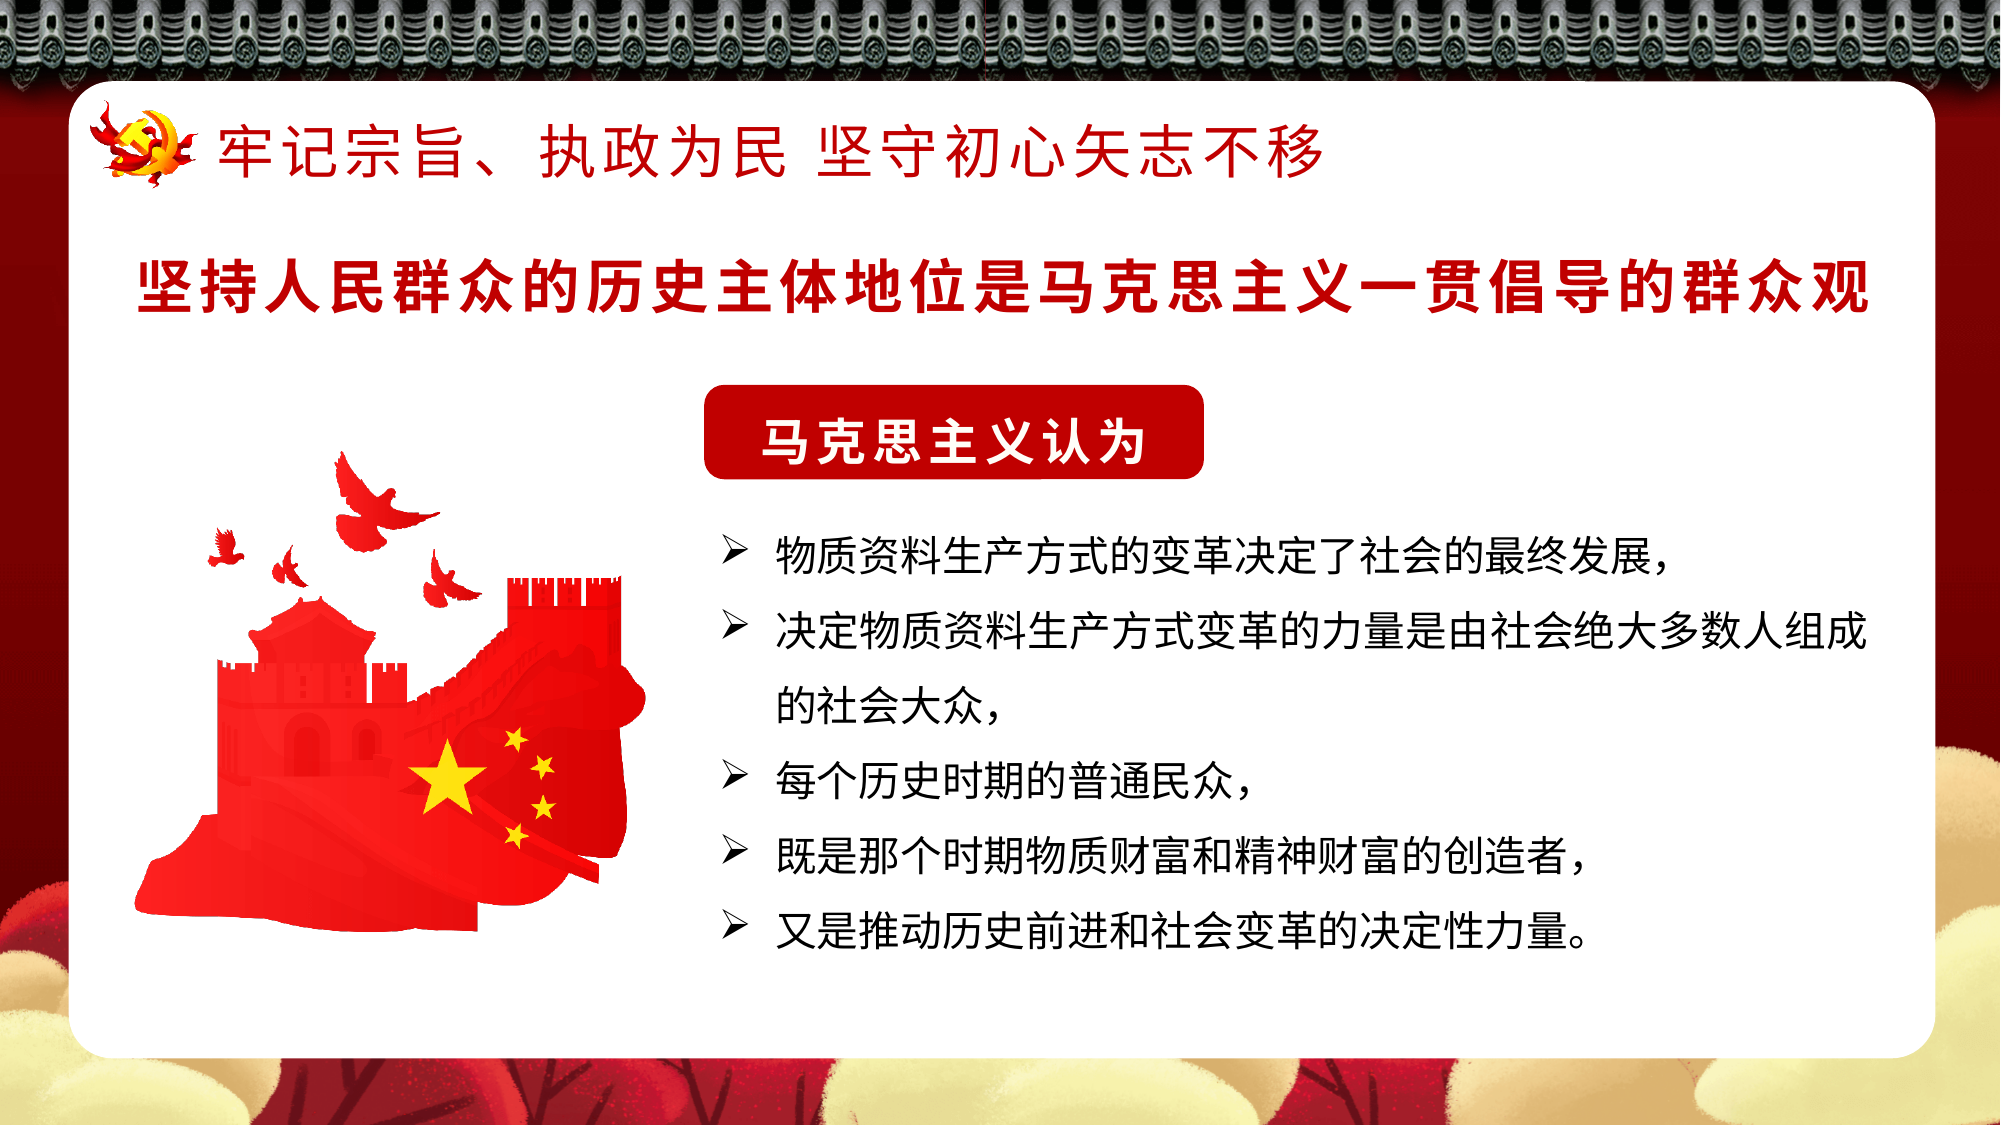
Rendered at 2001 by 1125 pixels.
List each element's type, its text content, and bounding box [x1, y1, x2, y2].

text_box [704, 384, 1204, 480]
text_box 坚持人民群众的历史主体地位是马克思主义一贯倡导的群众观 [120, 222, 1910, 328]
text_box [86, 87, 1427, 202]
picture [0, 0, 2001, 1125]
text_box 物质资料生产方式的变革决定了社会的最终发展， 决定物质资料生产方式变革的力量是由社会绝大多数人组成的社会大众， 每个历史时期的普通民众， 既是那个时期物质财富和精神财富的创造者， 又是推动历史前进和社会变革的决定性力量。 [704, 497, 1883, 962]
text_box 马克思主义认为 [745, 384, 1163, 478]
